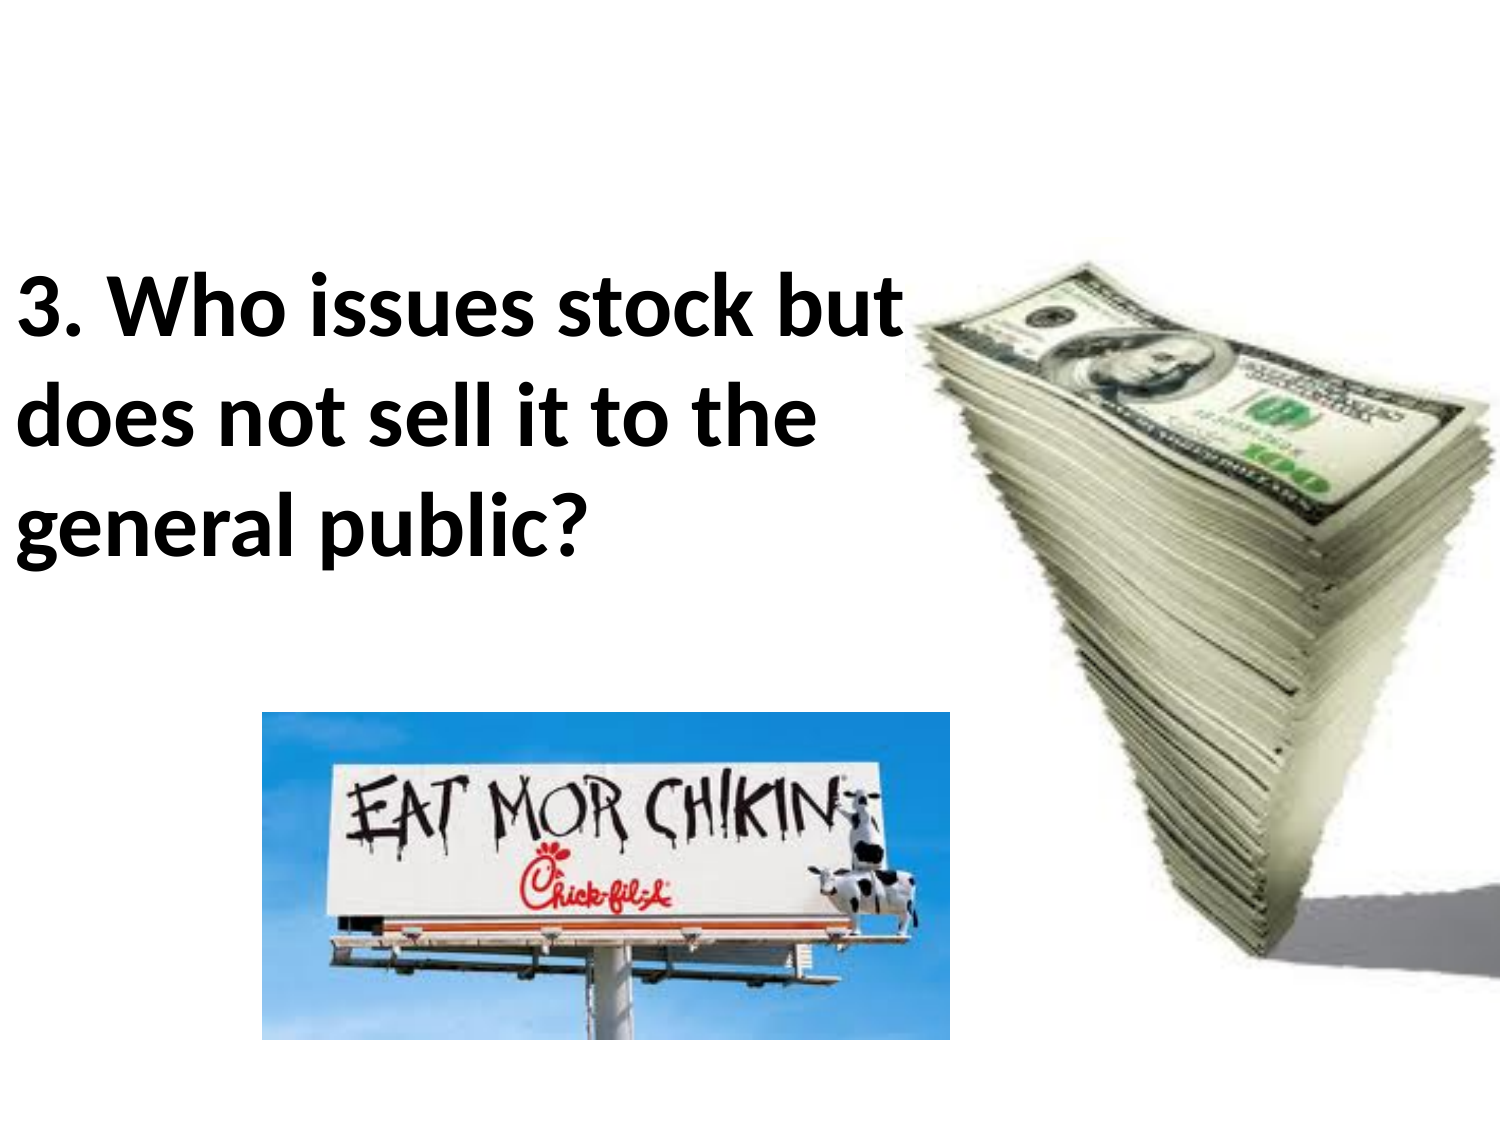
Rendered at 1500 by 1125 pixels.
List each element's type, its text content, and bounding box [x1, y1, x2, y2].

picture [262, 237, 1500, 1041]
title 3. Who issues stock but does not sell it to the general public? [0, 24, 925, 1125]
